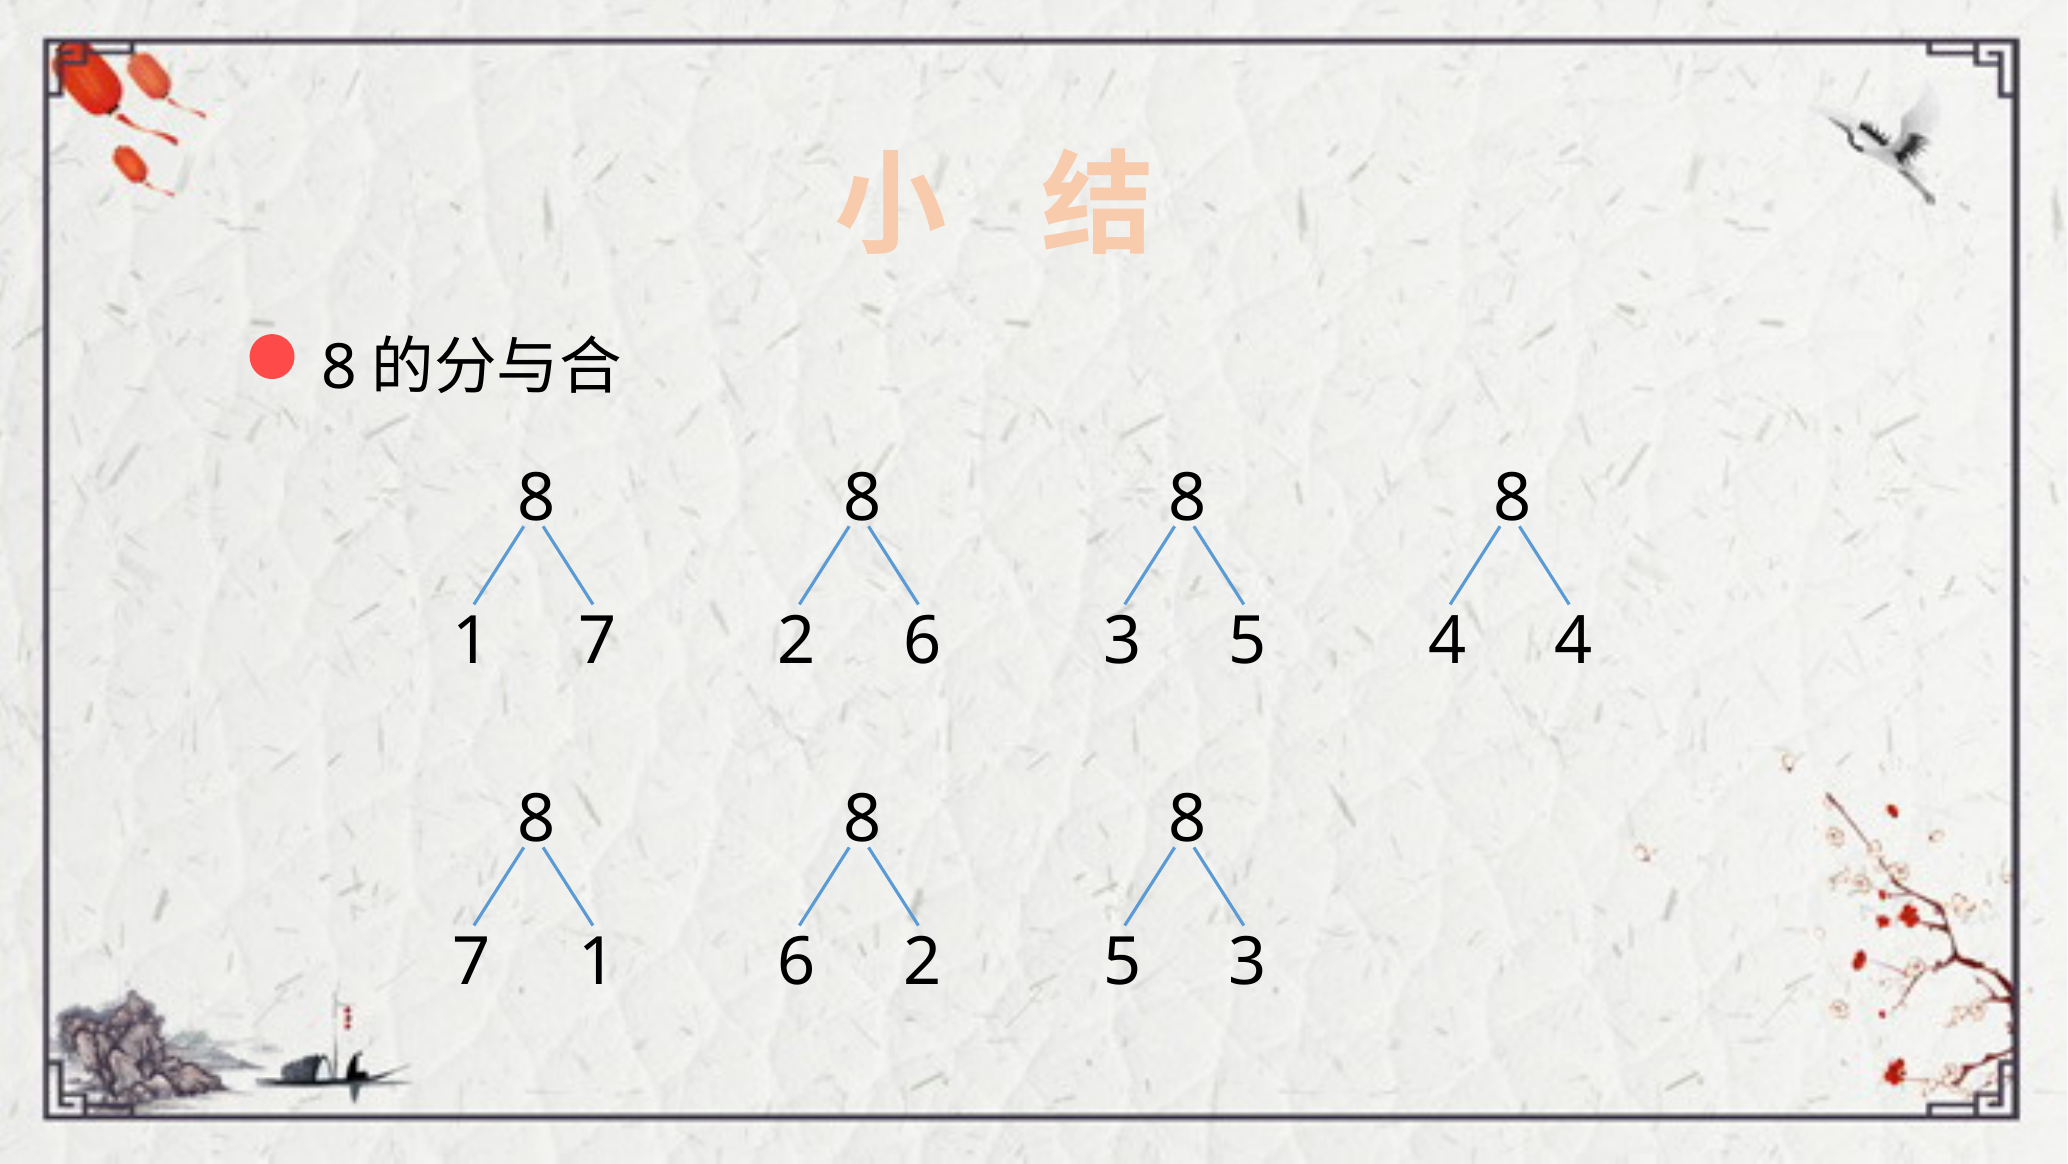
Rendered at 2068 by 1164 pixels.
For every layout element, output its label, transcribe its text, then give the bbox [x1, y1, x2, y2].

text_box 小 结 [820, 124, 1169, 275]
text_box 8的分与合 [306, 281, 656, 409]
picture [0, 0, 2068, 1164]
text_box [437, 446, 1624, 1007]
text_box [248, 333, 296, 381]
